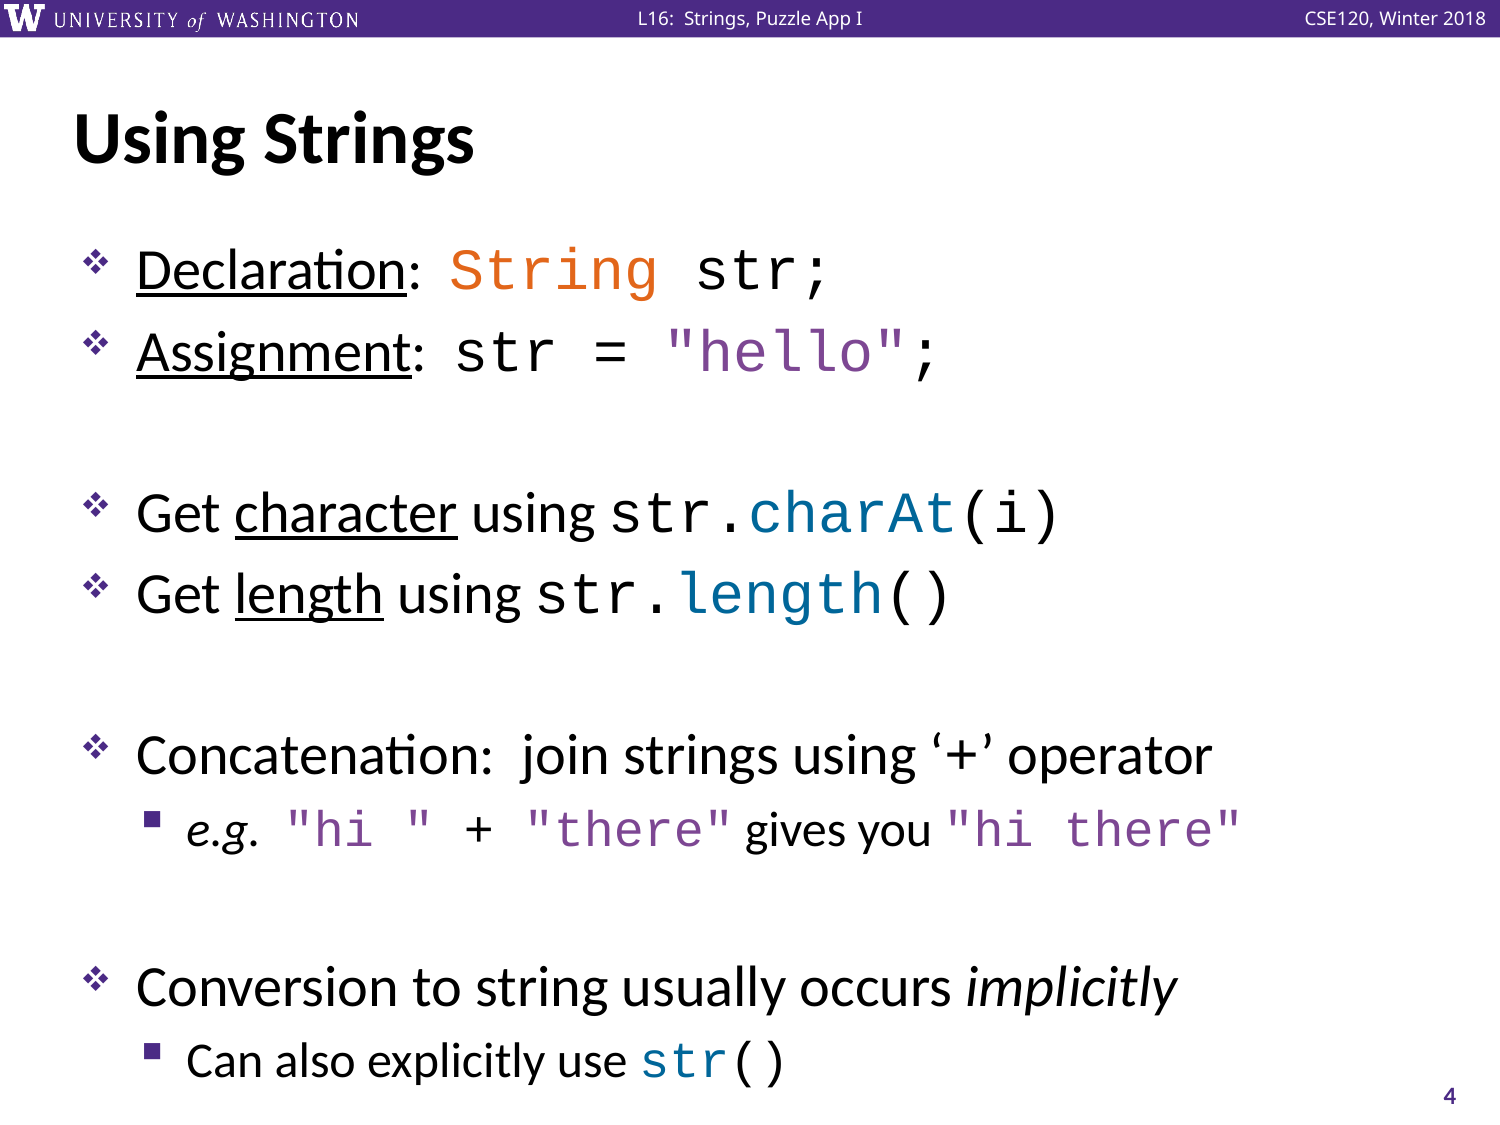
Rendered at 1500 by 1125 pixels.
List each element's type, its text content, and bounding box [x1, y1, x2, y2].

picture [4, 4, 358, 32]
slide_number 4 [1400, 1065, 1500, 1125]
list Declaration: String str; Assignment: str = "hello"; Get character using str.charAt(i) Get length using str.length() Concatenation: join strings using ‘+’ operator e.g. "hi " + "there" gives you "hi there" Conversion to string usually occurs implicitly Can also explicitly use str() [64, 223, 1438, 1040]
title Using Strings [58, 71, 1438, 197]
